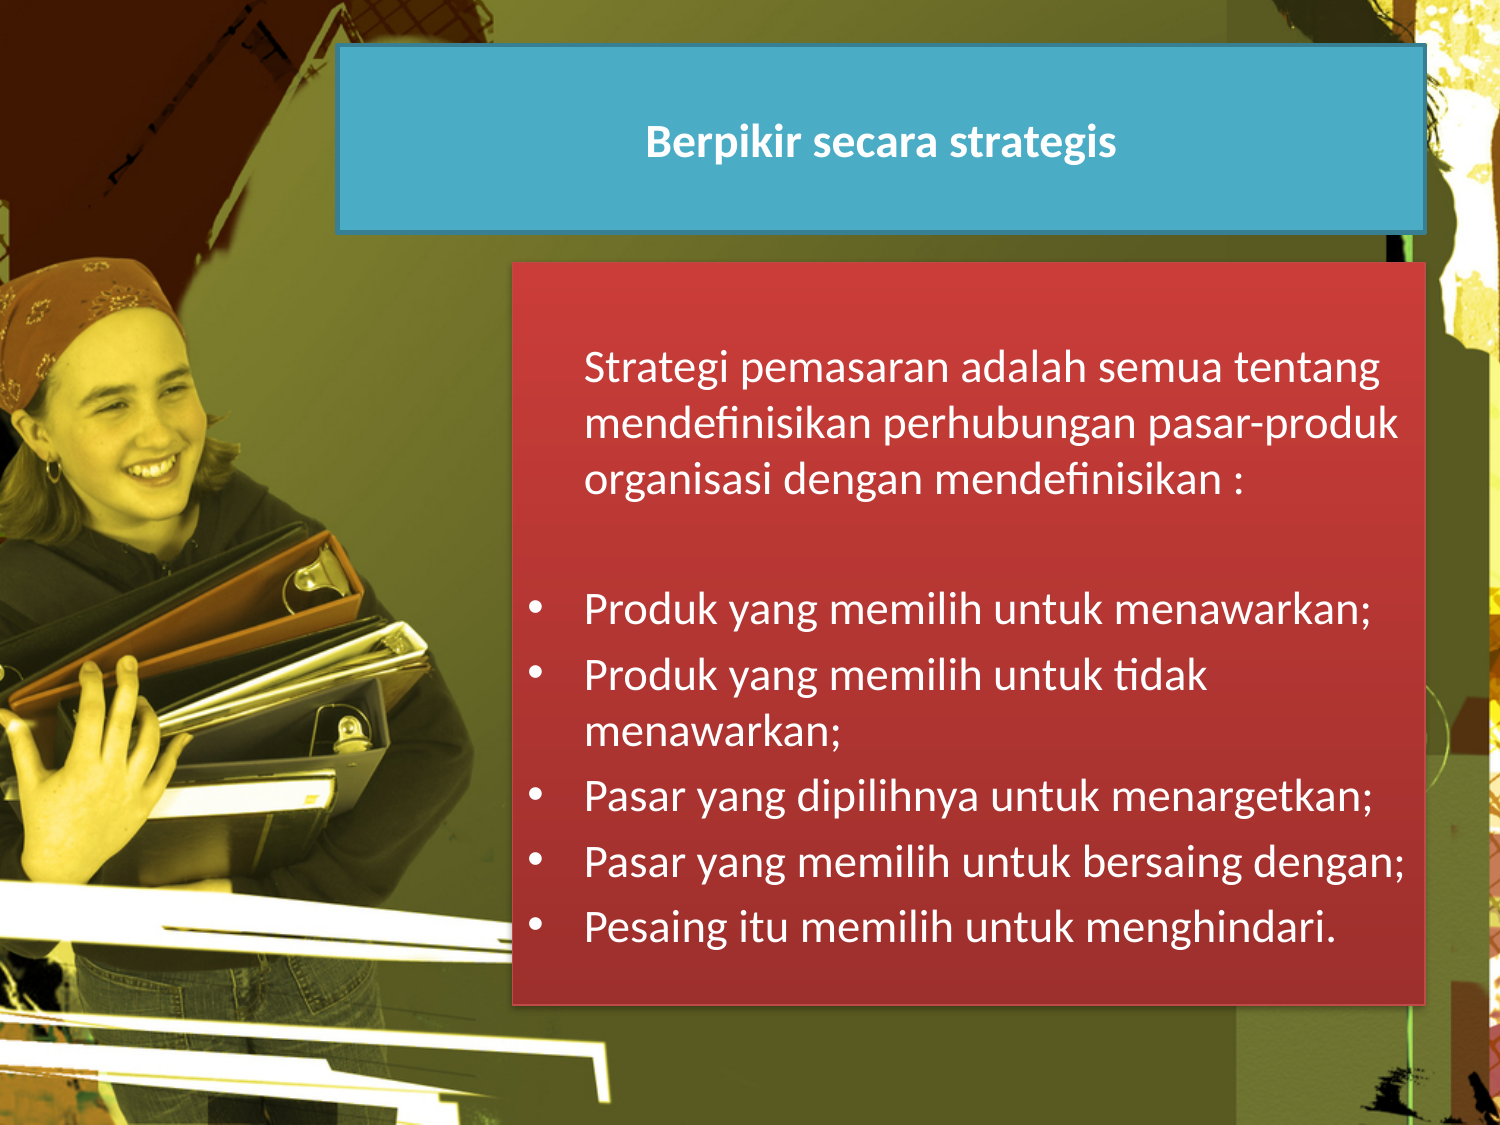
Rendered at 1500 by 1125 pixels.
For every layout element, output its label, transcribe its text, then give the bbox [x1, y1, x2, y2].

title Berpikir secara strategis [335, 43, 1427, 235]
list Strategi pemasaran adalah semua tentang mendefinisikan perhubungan pasar-produk organisasi dengan mendefinisikan : Produk yang memilih untuk menawarkan; Produk yang memilih untuk tidak menawarkan; Pasar yang dipilihnya untuk menargetkan; Pasar yang memilih untuk bersaing dengan; Pesaing itu memilih untuk menghindari. [512, 262, 1426, 1006]
picture [0, 0, 1500, 1125]
